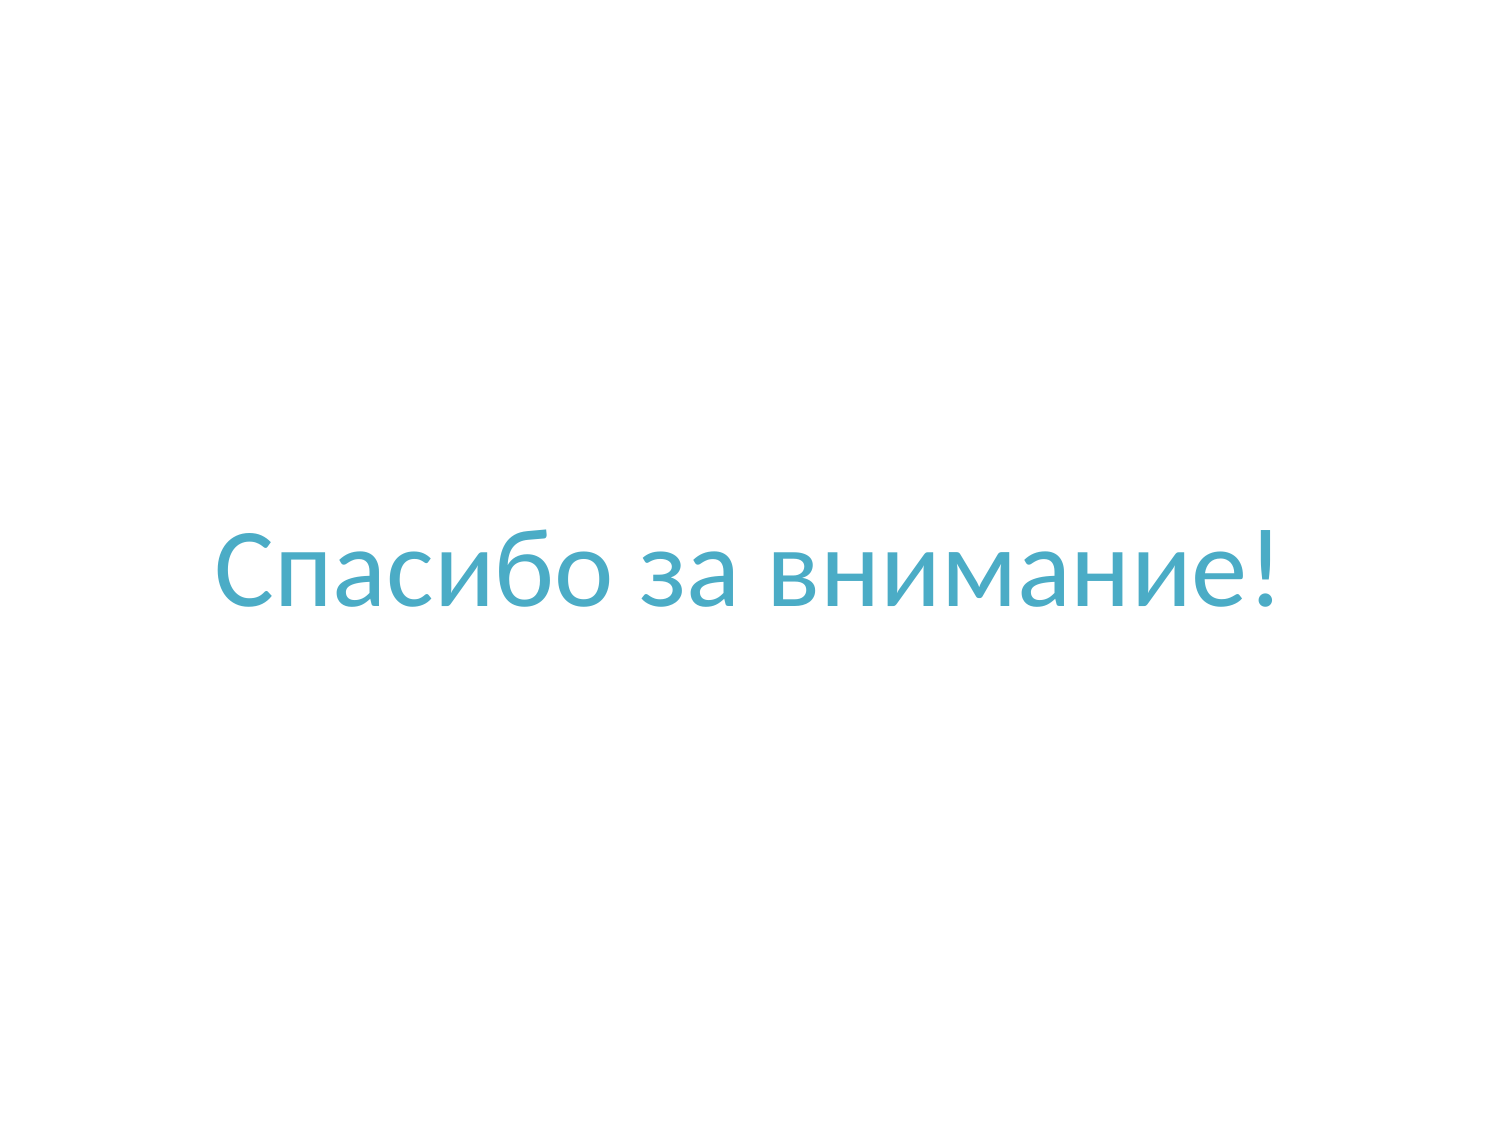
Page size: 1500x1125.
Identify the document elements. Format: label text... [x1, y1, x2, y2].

text_box Спасибо за внимание! [199, 486, 1301, 637]
